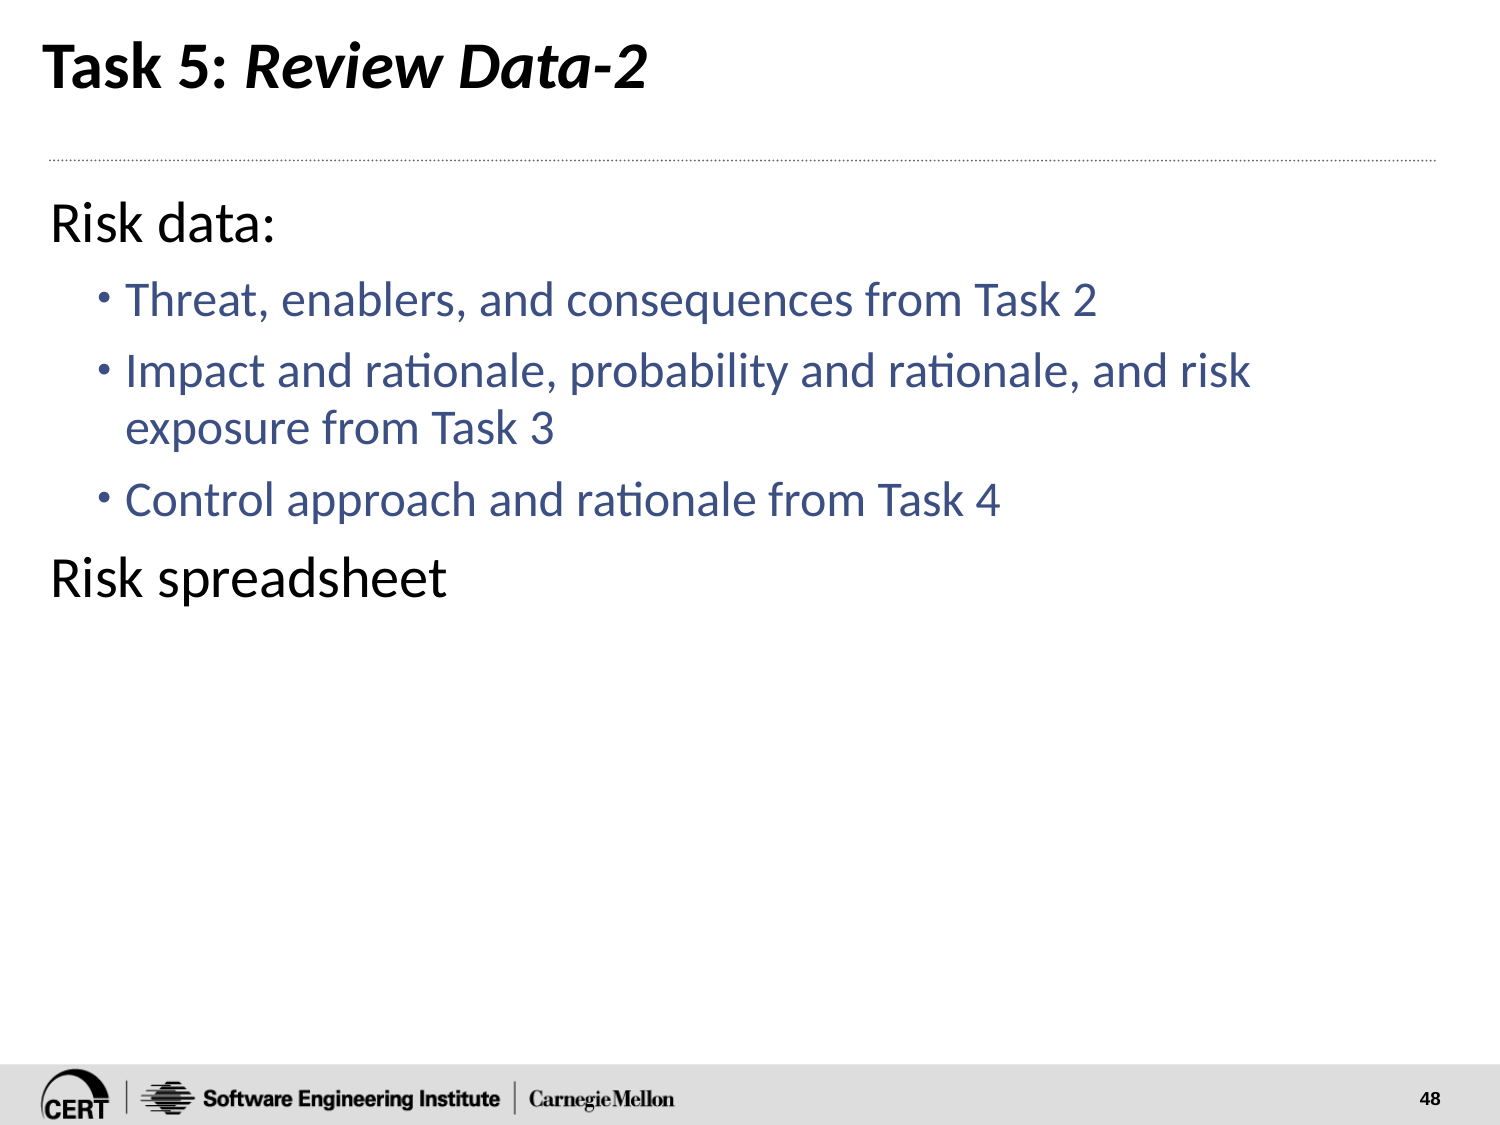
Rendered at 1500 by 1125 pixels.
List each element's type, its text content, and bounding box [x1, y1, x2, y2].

picture [24, 1065, 688, 1125]
list Risk data: Threat, enablers, and consequences from Task 2 Impact and rationale, probability and rationale, and risk exposure from Task 3 Control approach and rationale from Task 4 Risk spreadsheet [49, 187, 1438, 1001]
title Task 5: Review Data-2 [42, 37, 1434, 155]
